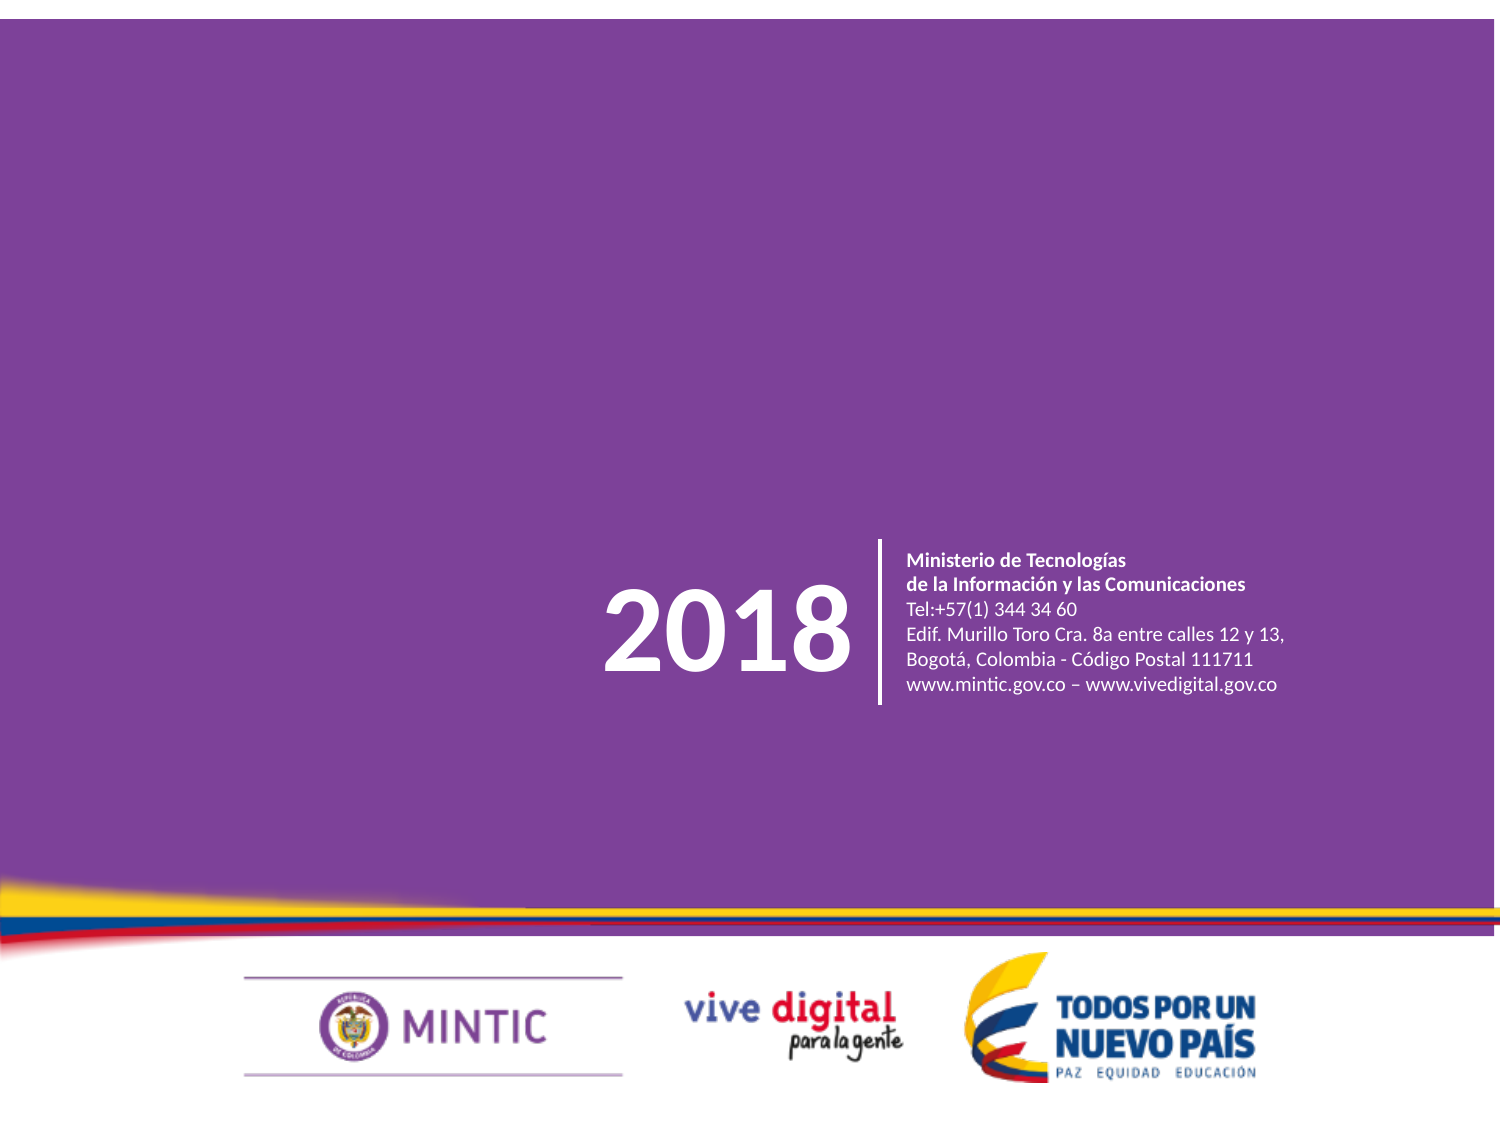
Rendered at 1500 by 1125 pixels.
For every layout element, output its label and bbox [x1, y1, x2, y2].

text_box [0, 17, 1496, 869]
picture [0, 871, 1500, 1083]
text_box [584, 538, 1330, 706]
